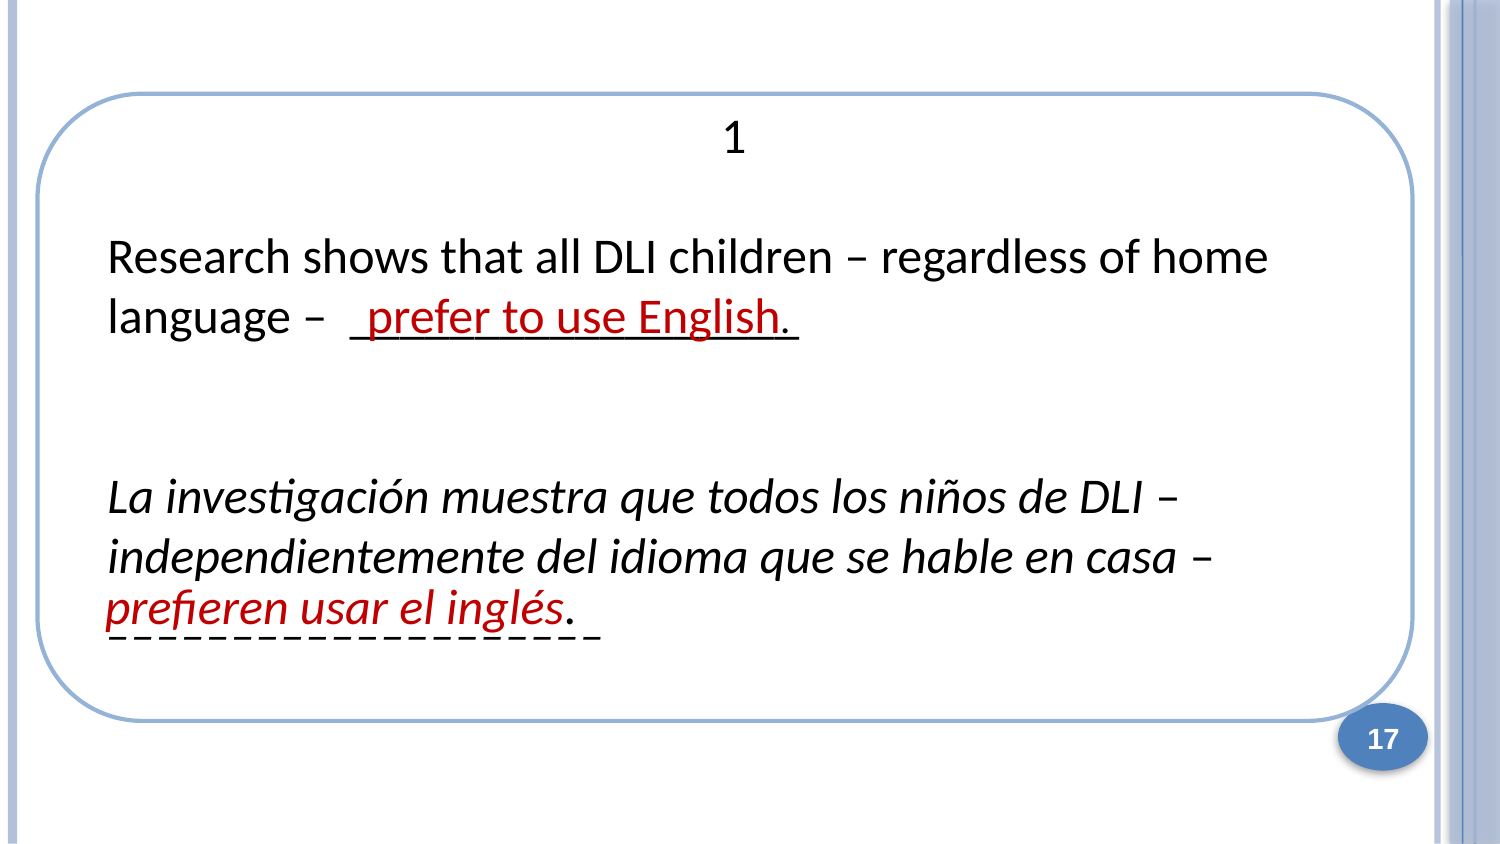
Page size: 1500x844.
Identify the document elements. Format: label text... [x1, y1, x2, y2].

text_box prefer to use English. [352, 276, 807, 352]
text_box . Research shows that all DLI children – regdless of home language –_______. La investigación muestra que todos los niños de DLI, independientemente del idioma que se hable en casa, _______. . Research shows that all DLI children – regardless of home language –_______. La investigación muestra que todos los niños de DLI, independientemente del idioma que se h________________________________able en casa, _______. [35, 104, 1415, 723]
text_box 1 Research shows that all DLI children – regardless of home language – __________________ La investigación muestra que todos los niños de DLI – independientemente del idioma que se hable en casa – ____________________ [92, 96, 1375, 651]
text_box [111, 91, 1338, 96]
text_box prefieren usar el inglés. [90, 567, 593, 643]
slide_number 17 [1333, 705, 1434, 770]
